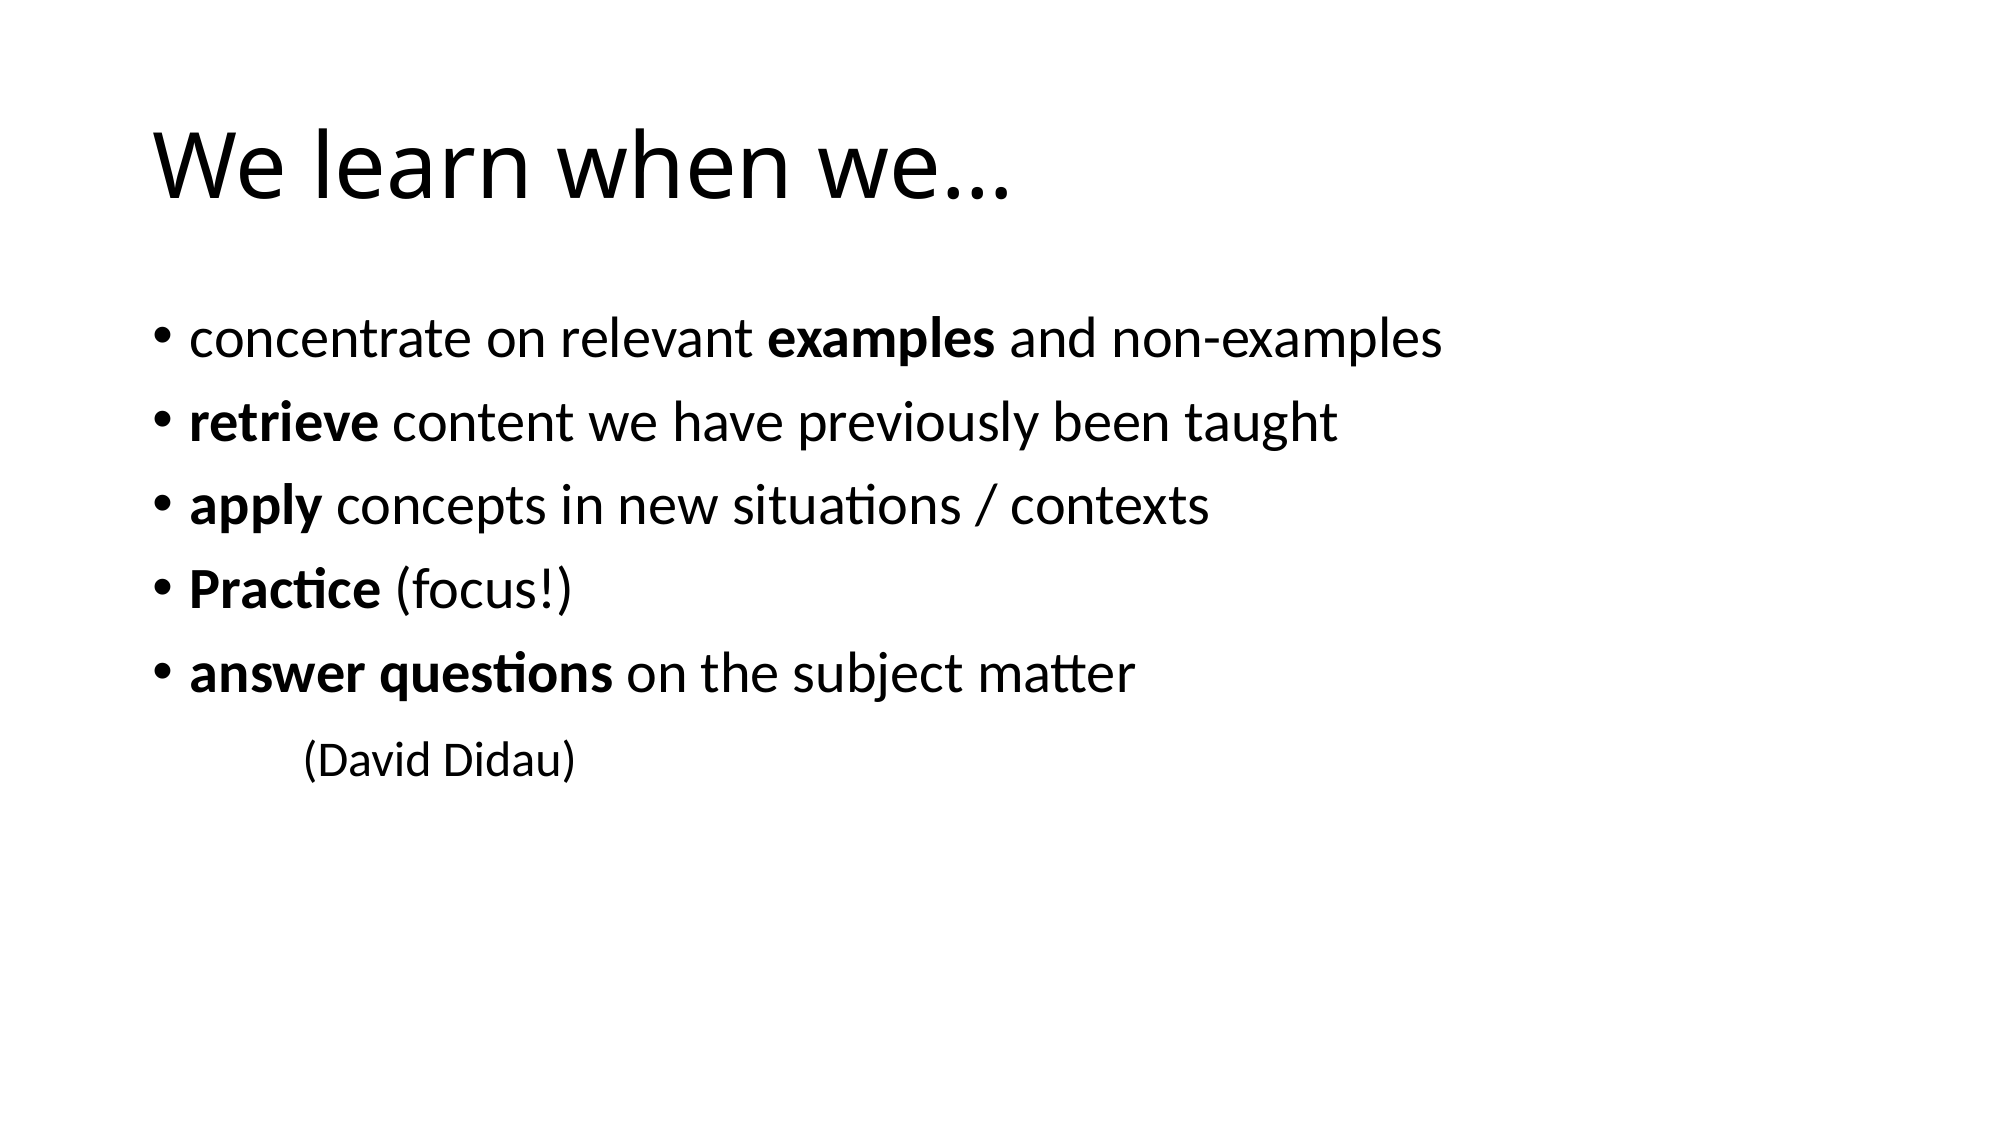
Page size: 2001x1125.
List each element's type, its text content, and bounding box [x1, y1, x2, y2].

list concentrate on relevant examples and non-examples retrieve content we have previously been taught apply concepts in new situations / contexts Practice (focus!) answer questions on the subject matter (David Didau) [137, 299, 1863, 1014]
title We learn when we… [137, 59, 1863, 278]
